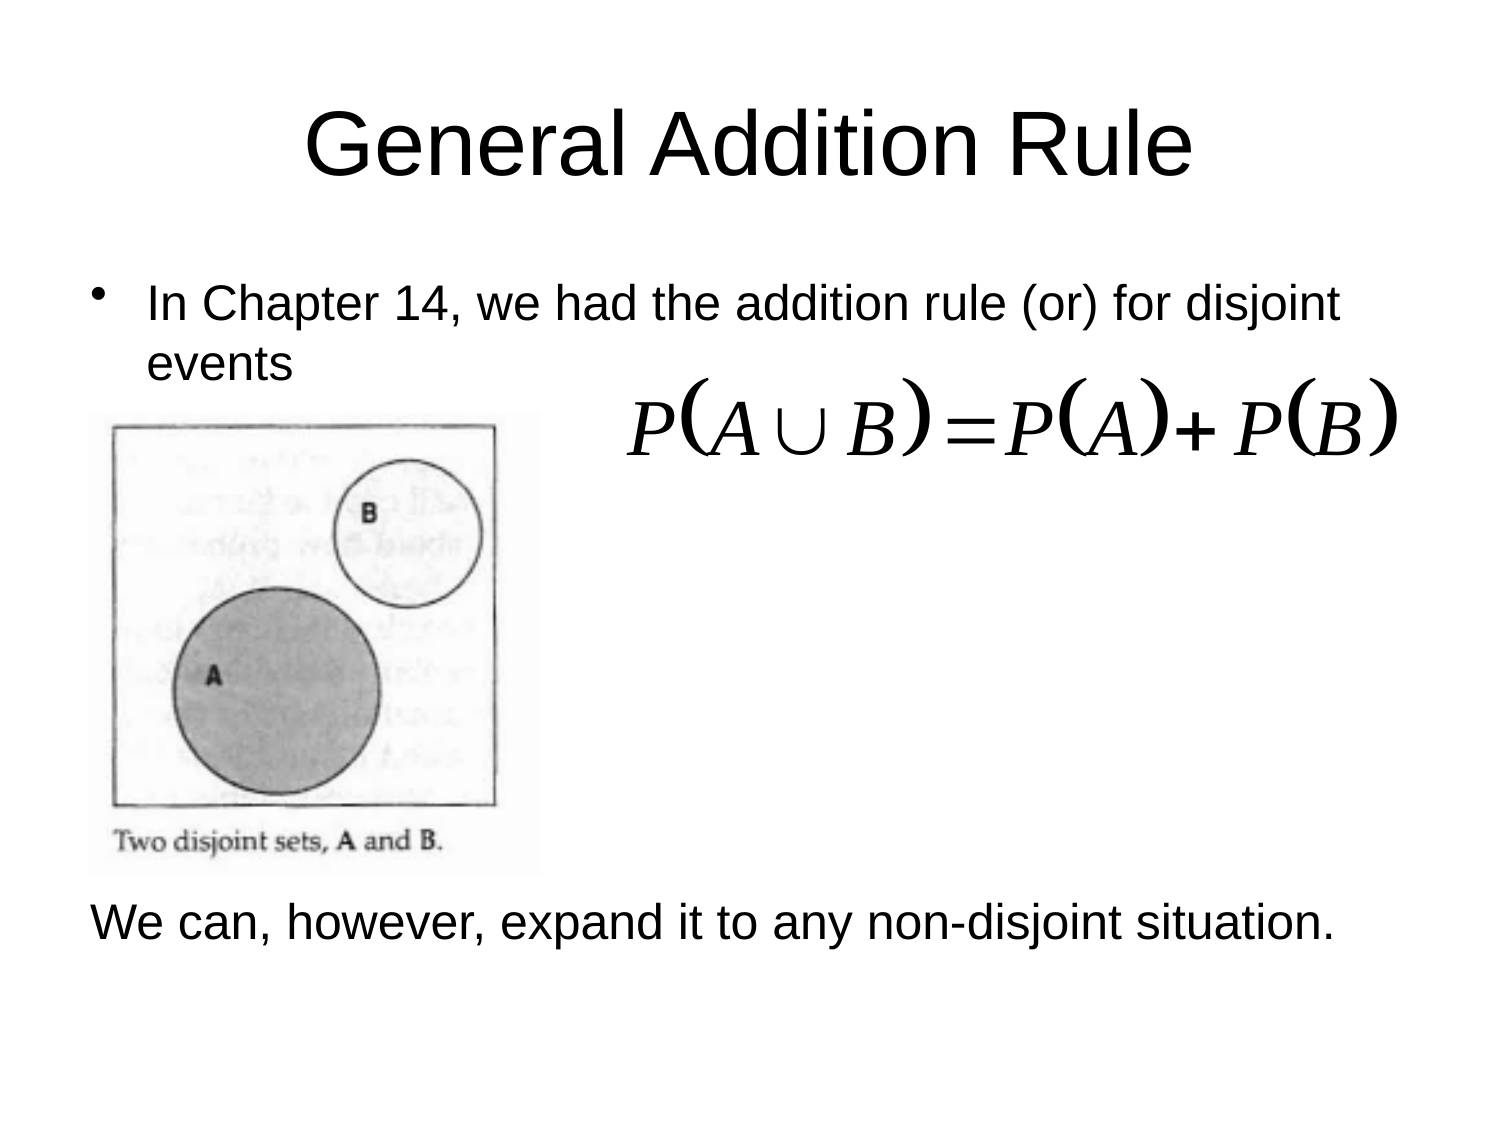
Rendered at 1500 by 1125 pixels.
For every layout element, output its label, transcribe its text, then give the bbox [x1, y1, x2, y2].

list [87, 412, 541, 876]
title General Addition Rule [74, 44, 1426, 233]
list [612, 374, 1401, 490]
list In Chapter 14, we had the addition rule (or) for disjoint events We can, however, expand it to any non-disjoint situation. [74, 262, 1413, 1006]
